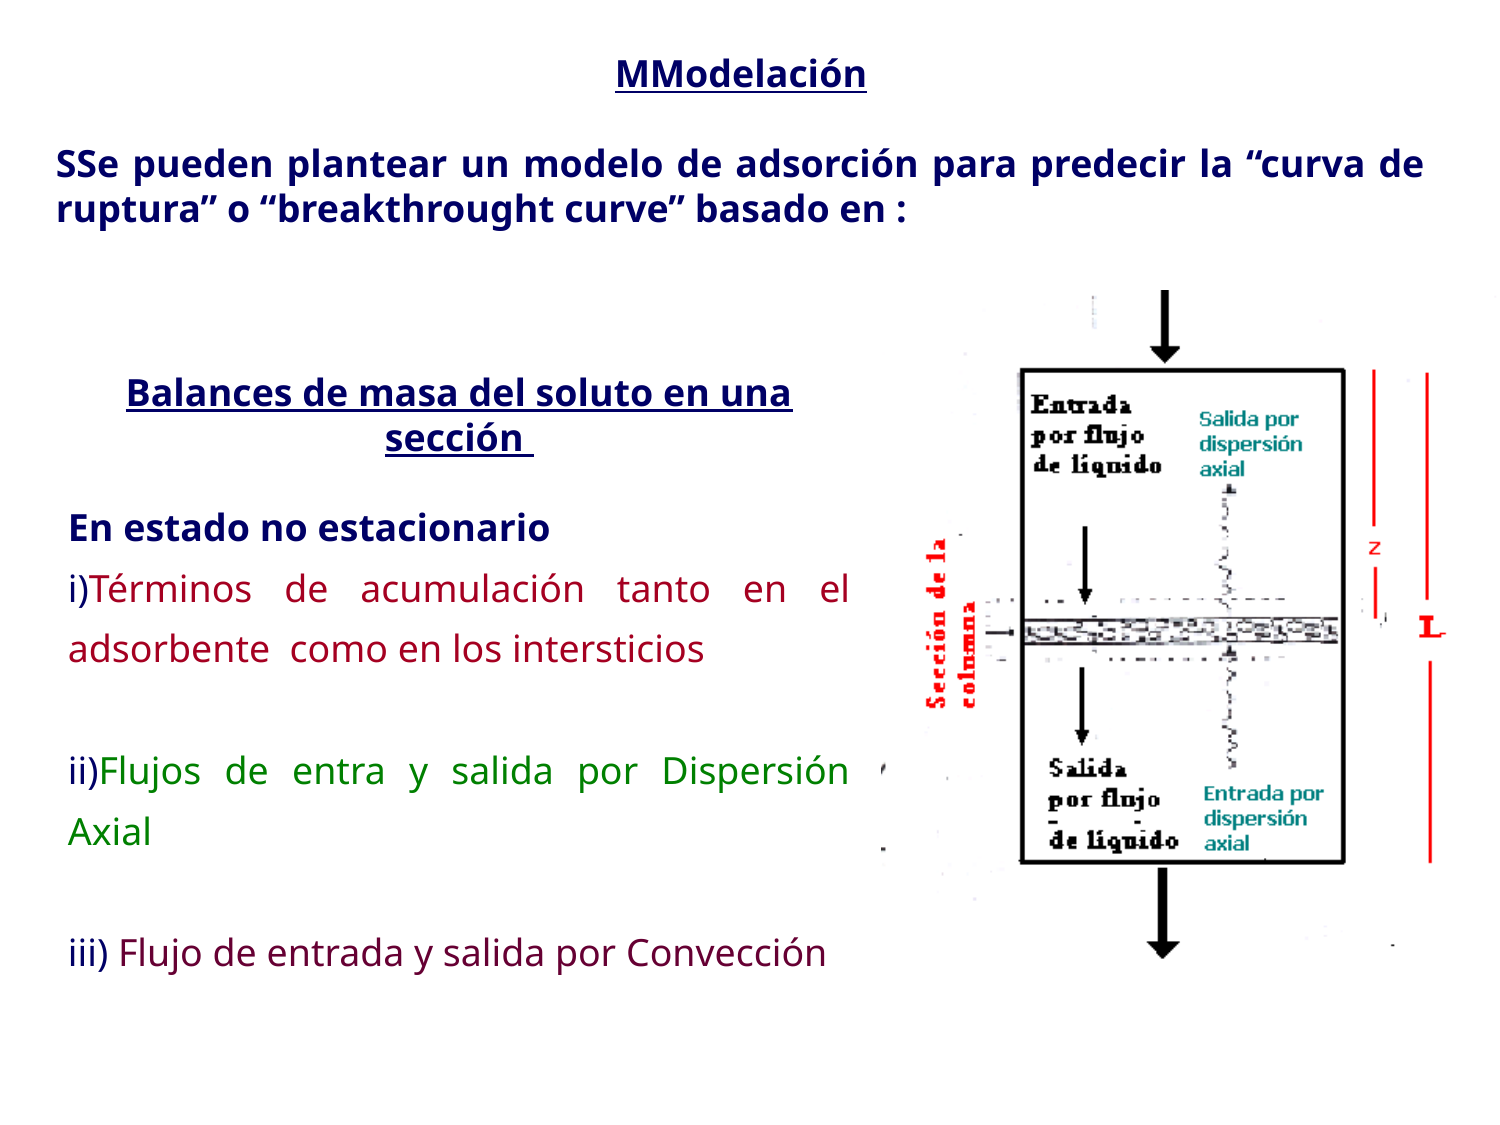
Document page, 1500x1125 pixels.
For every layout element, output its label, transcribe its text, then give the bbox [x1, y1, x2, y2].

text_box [880, 290, 1500, 962]
text_box MModelación SSe pueden plantear un modelo de adsorción para predecir la “curva de ruptura” o “breakthrought curve” basado en : [41, 42, 1442, 283]
text_box Balances de masa del soluto en una sección En estado no estacionario i)Términos de acumulación tanto en el adsorbente como en los intersticios ii)Flujos de entra y salida por Dispersión Axial iii) Flujo de entrada y salida por Convección [53, 361, 866, 982]
